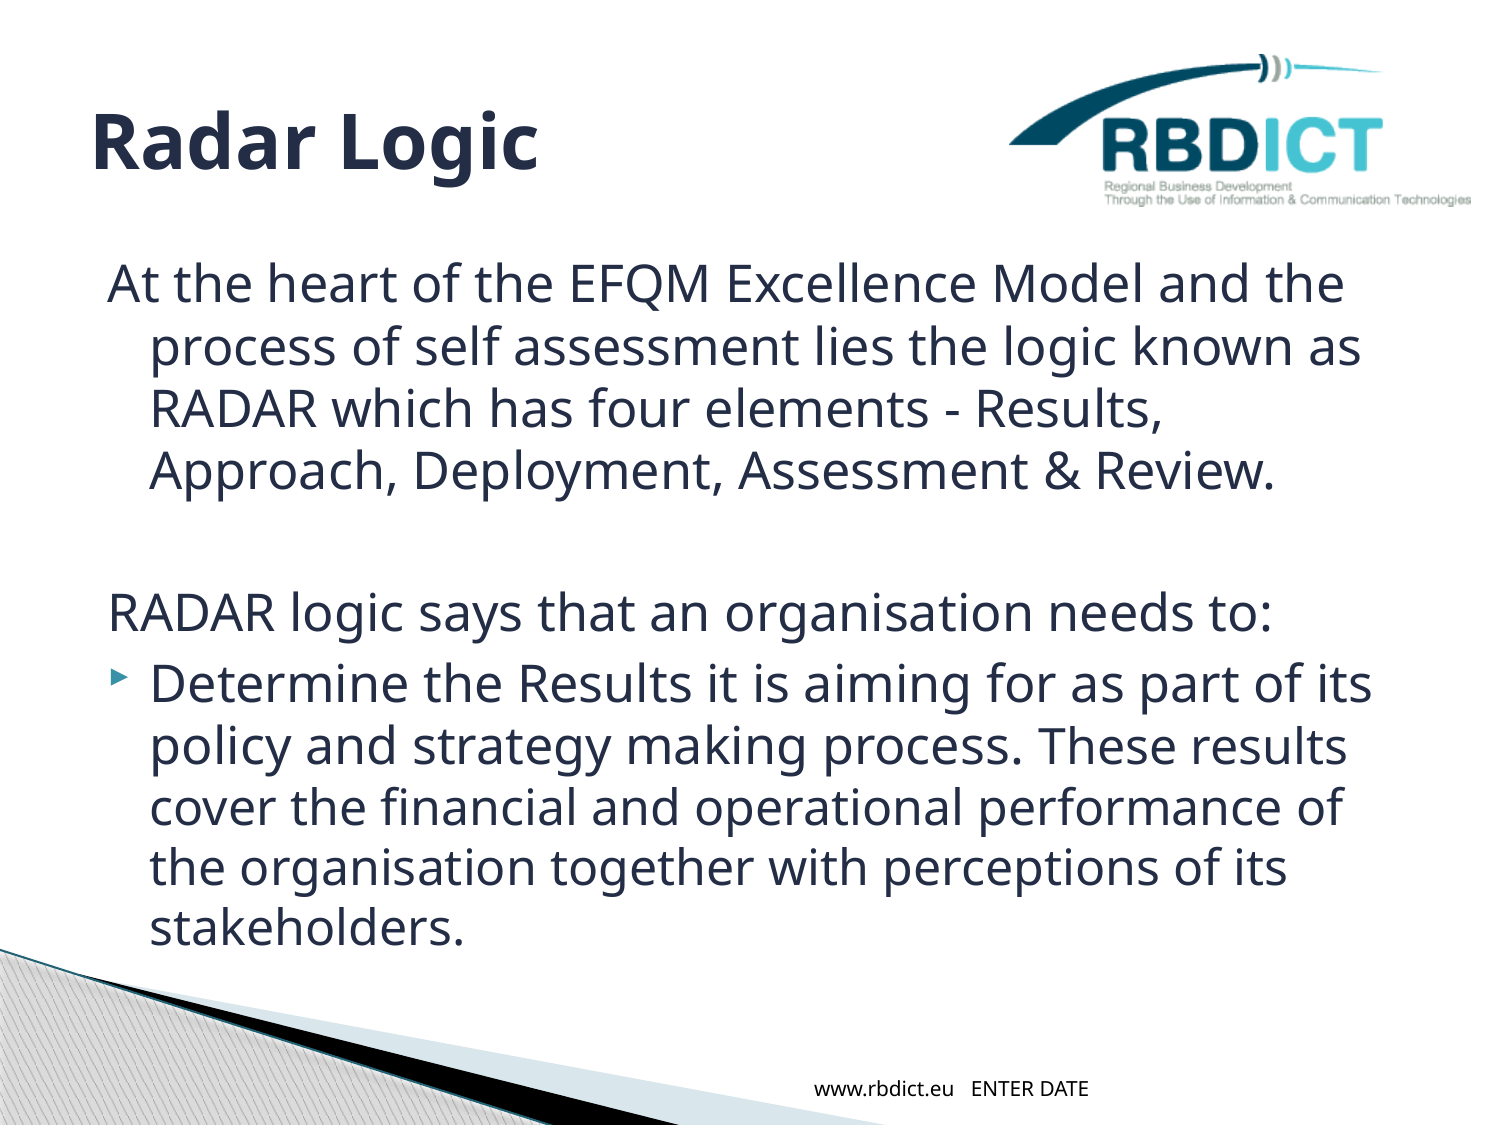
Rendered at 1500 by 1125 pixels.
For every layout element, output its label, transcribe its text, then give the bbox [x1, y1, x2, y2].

title Radar Logic [75, 45, 1425, 233]
footer www.rbdict.eu ENTER DATE [718, 1051, 1105, 1112]
picture [1425, 54, 1471, 207]
list At the heart of the EFQM Excellence Model and the process of self assessment lies the logic known as RADAR which has four elements - Results, Approach, Deployment, Assessment & Review. RADAR logic says that an organisation needs to: Determine the Results it is aiming for as part of its policy and strategy making process. These results cover the financial and operational performance of the organisation together with perceptions of its stakeholders. [74, 242, 1426, 986]
